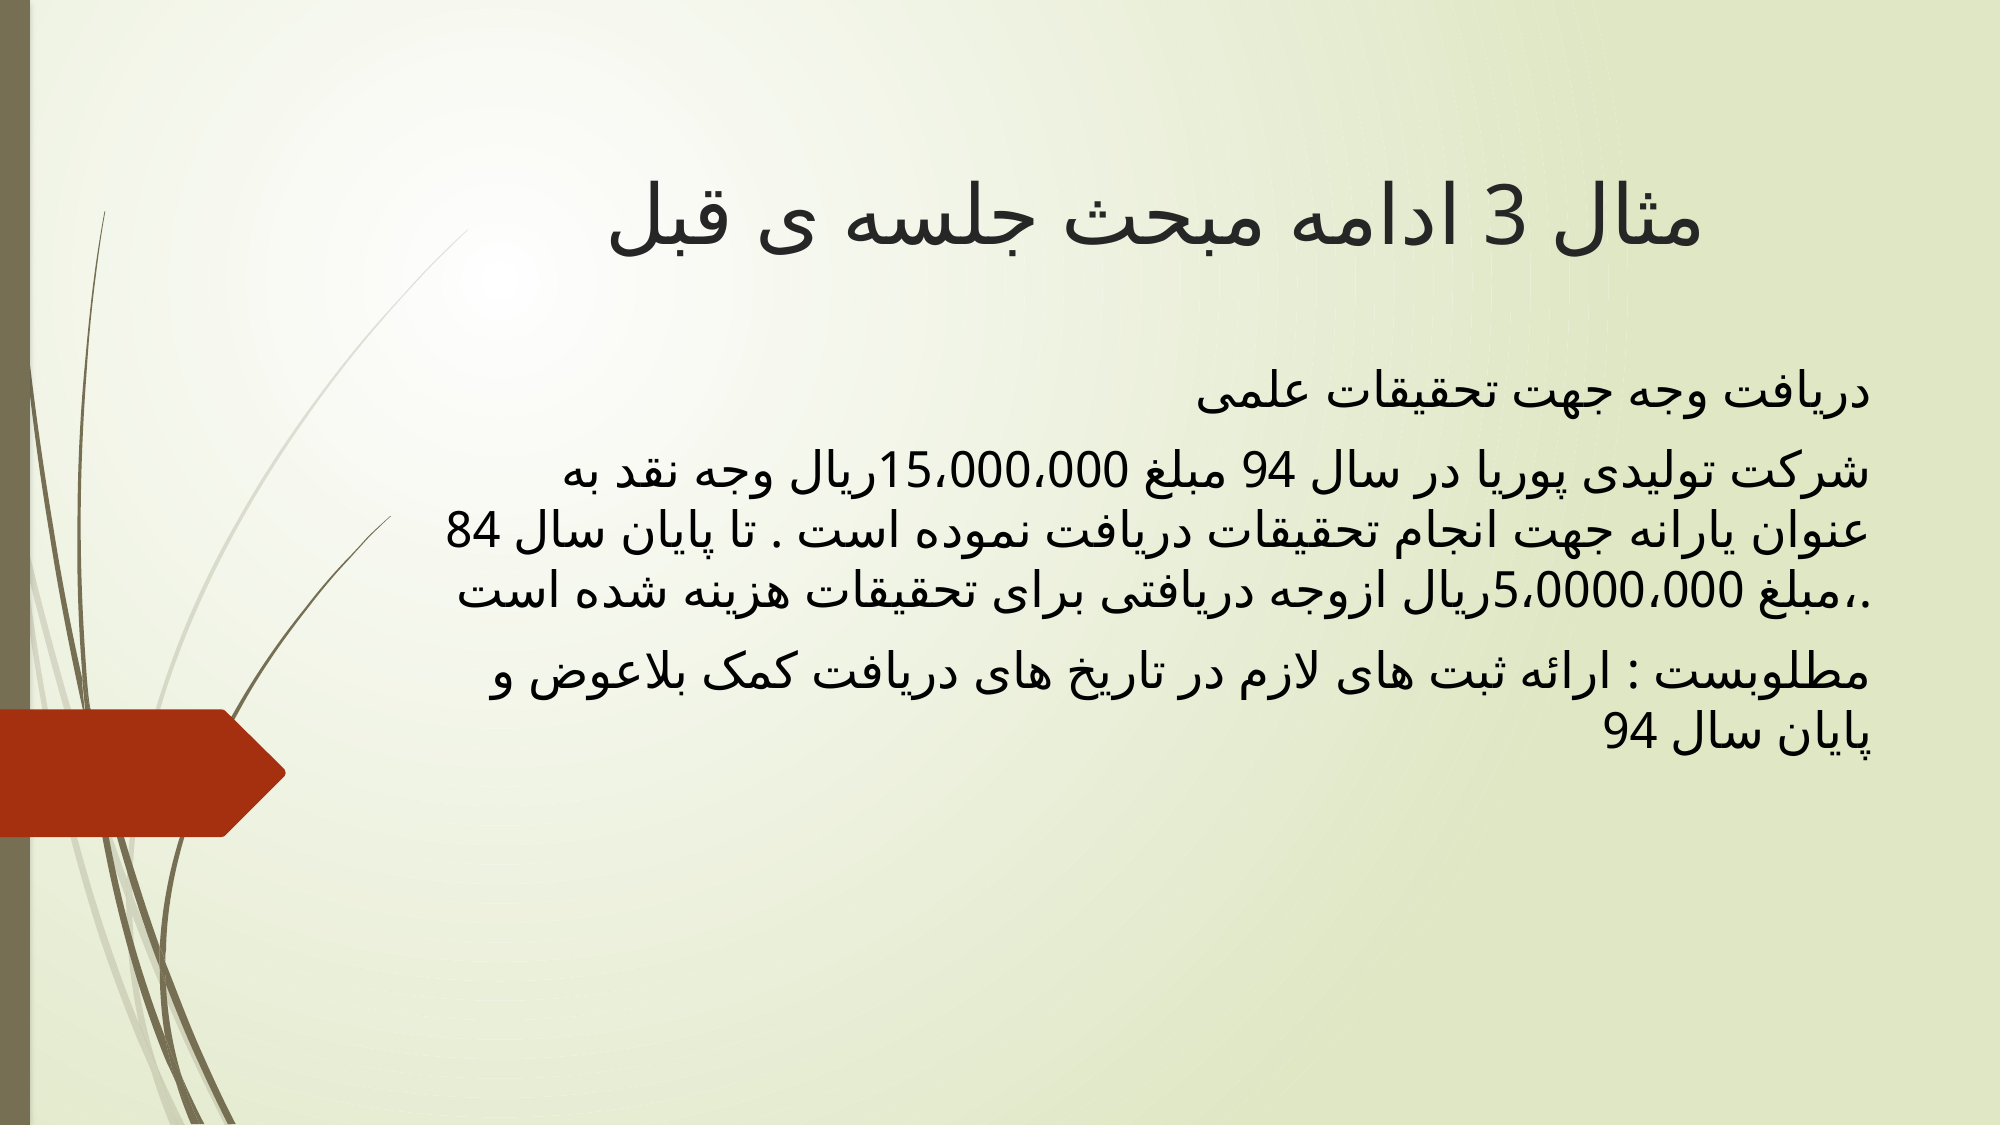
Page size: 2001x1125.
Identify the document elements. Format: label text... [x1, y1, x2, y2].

subtitle دریافت وجه جهت تحقیقات علمی شرکت تولیدی پوریا در سال 94 مبلغ 15،000،000ریال وجه نقد به عنوان یارانه جهت انجام تحقیقات دریافت نموده است . تا پایان سال 84 ،مبلغ 5،0000،000ریال ازوجه دریافتی برای تحقیقات هزینه شده است. مطلوبست : ارائه ثبت های لازم در تاریخ های دریافت کمک بلاعوض و پایان سال 94 [424, 349, 1888, 969]
title مثال 3 ادامه مبحث جلسه ی قبل [424, 149, 1888, 269]
